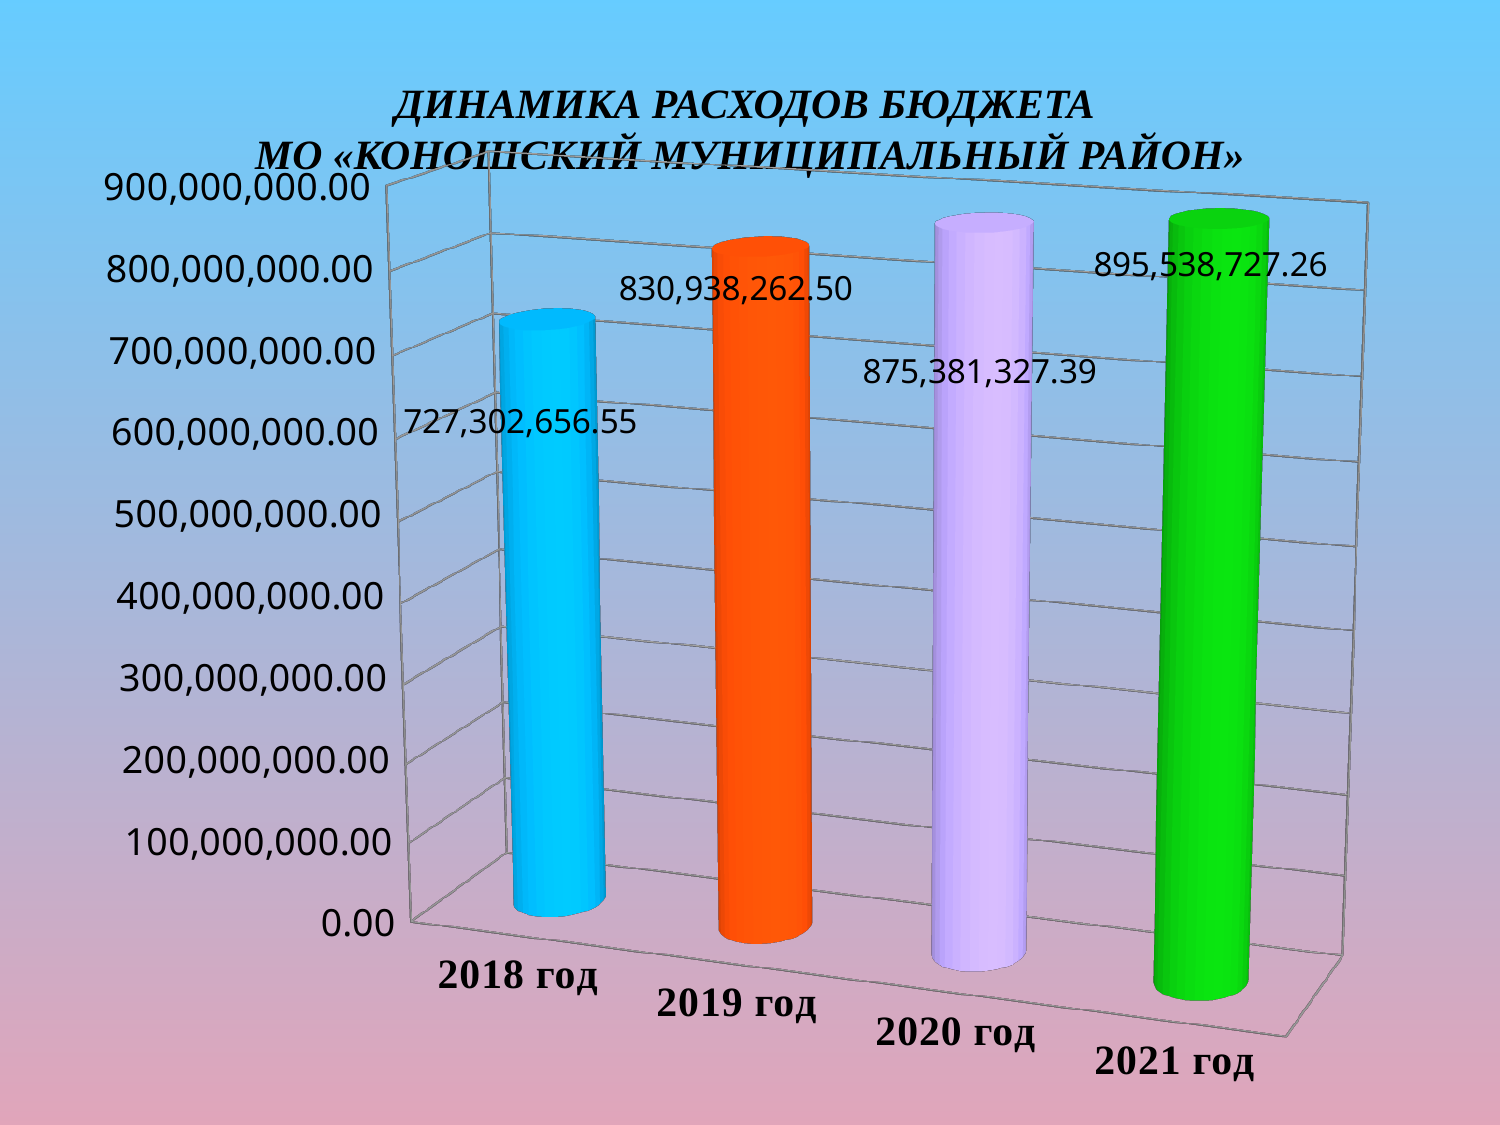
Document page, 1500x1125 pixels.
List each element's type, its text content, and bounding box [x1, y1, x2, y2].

chart [0, 105, 1500, 1125]
title ДИНАМИКА РАСХОДОВ БЮДЖЕТА МО «КОНОШСКИЙ МУНИЦИПАЛЬНЫЙ РАЙОН» [0, 0, 1500, 105]
